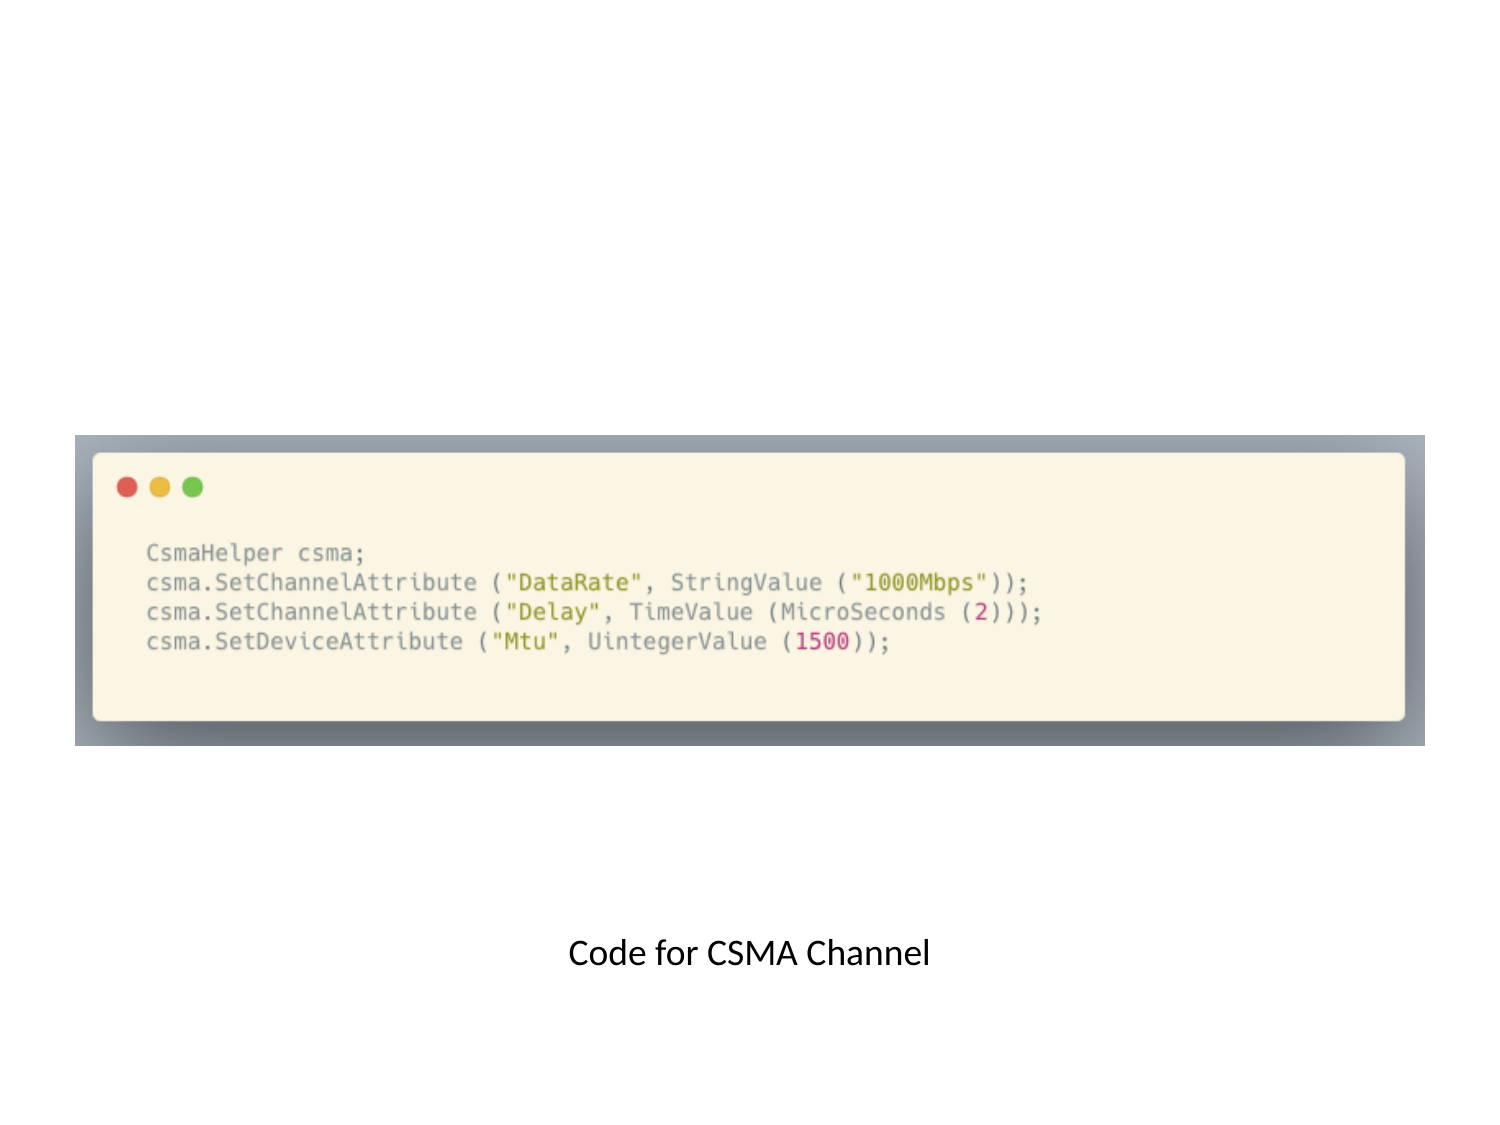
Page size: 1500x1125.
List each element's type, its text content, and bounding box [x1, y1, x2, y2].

text_box Code for CSMA Channel [74, 920, 1425, 1005]
picture [74, 435, 1426, 746]
